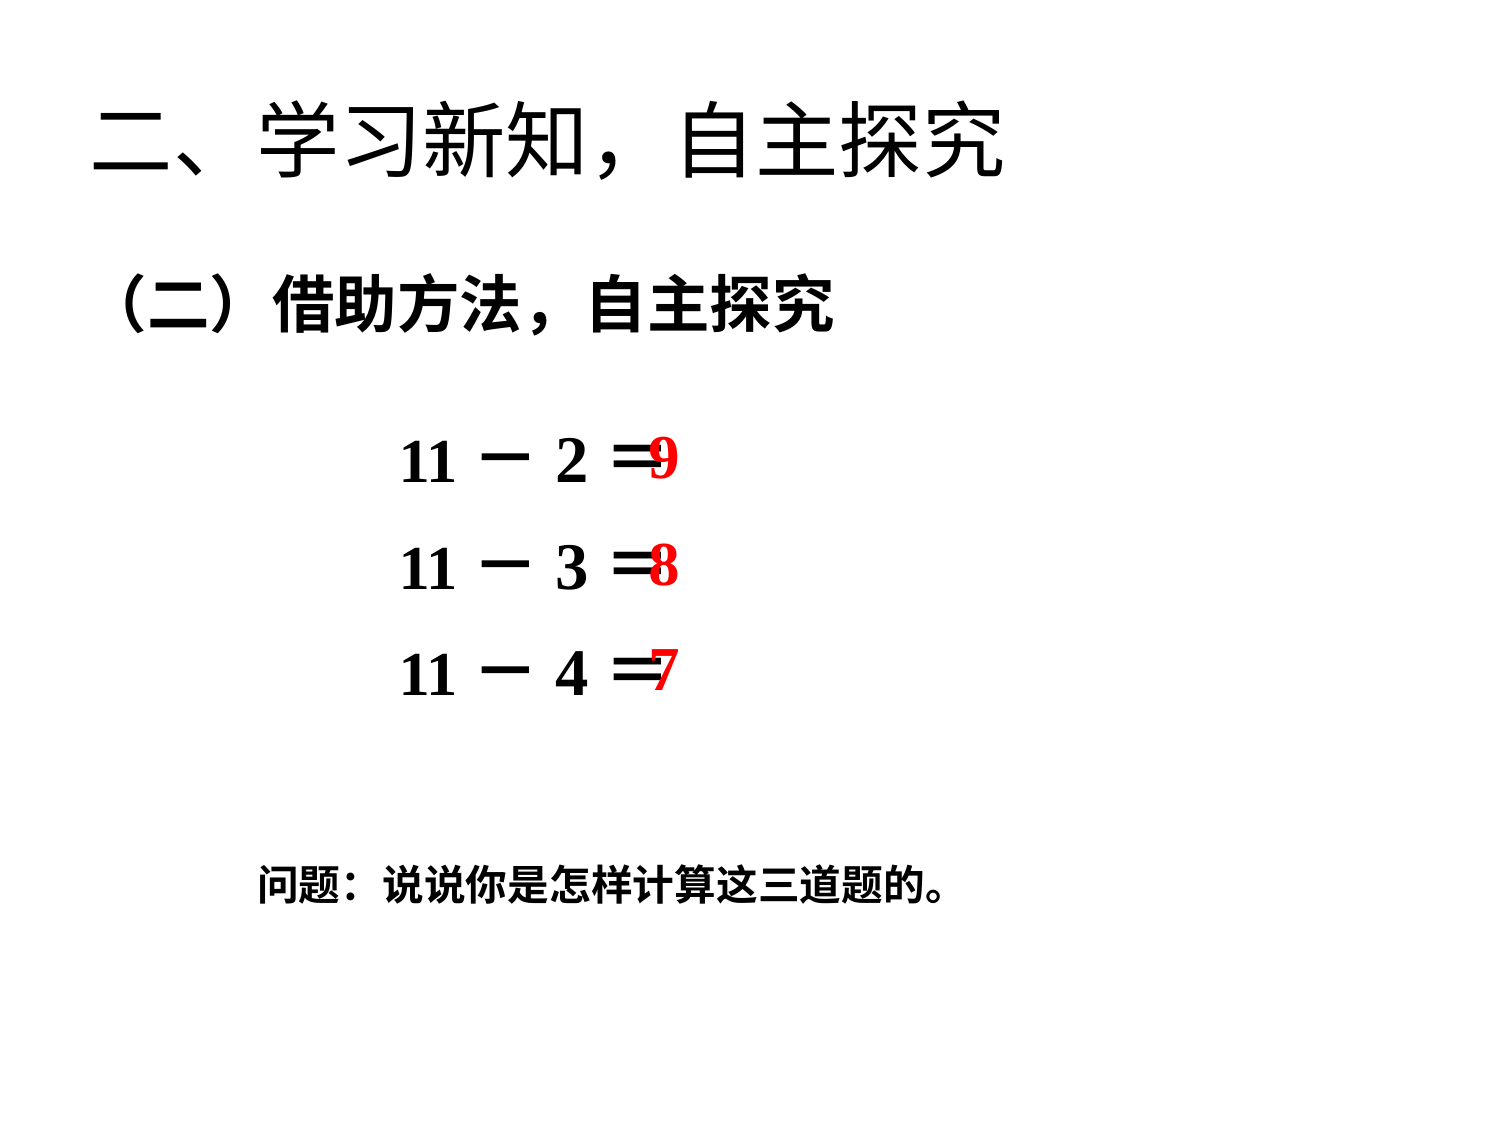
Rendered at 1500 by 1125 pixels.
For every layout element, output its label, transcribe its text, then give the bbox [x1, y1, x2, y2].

text_box 11－4＝ [383, 621, 727, 716]
text_box 问题：说说你是怎样计算这三道题的。 [242, 851, 1188, 917]
text_box 二、学习新知，自主探究 [74, 68, 1081, 208]
text_box 7 [633, 620, 695, 711]
text_box （二）借助方法，自主探究 [70, 257, 1253, 365]
text_box 9 [633, 408, 695, 498]
text_box 11－3＝ [383, 515, 727, 610]
text_box 8 [633, 515, 695, 606]
text_box 11－2＝ [383, 408, 727, 503]
